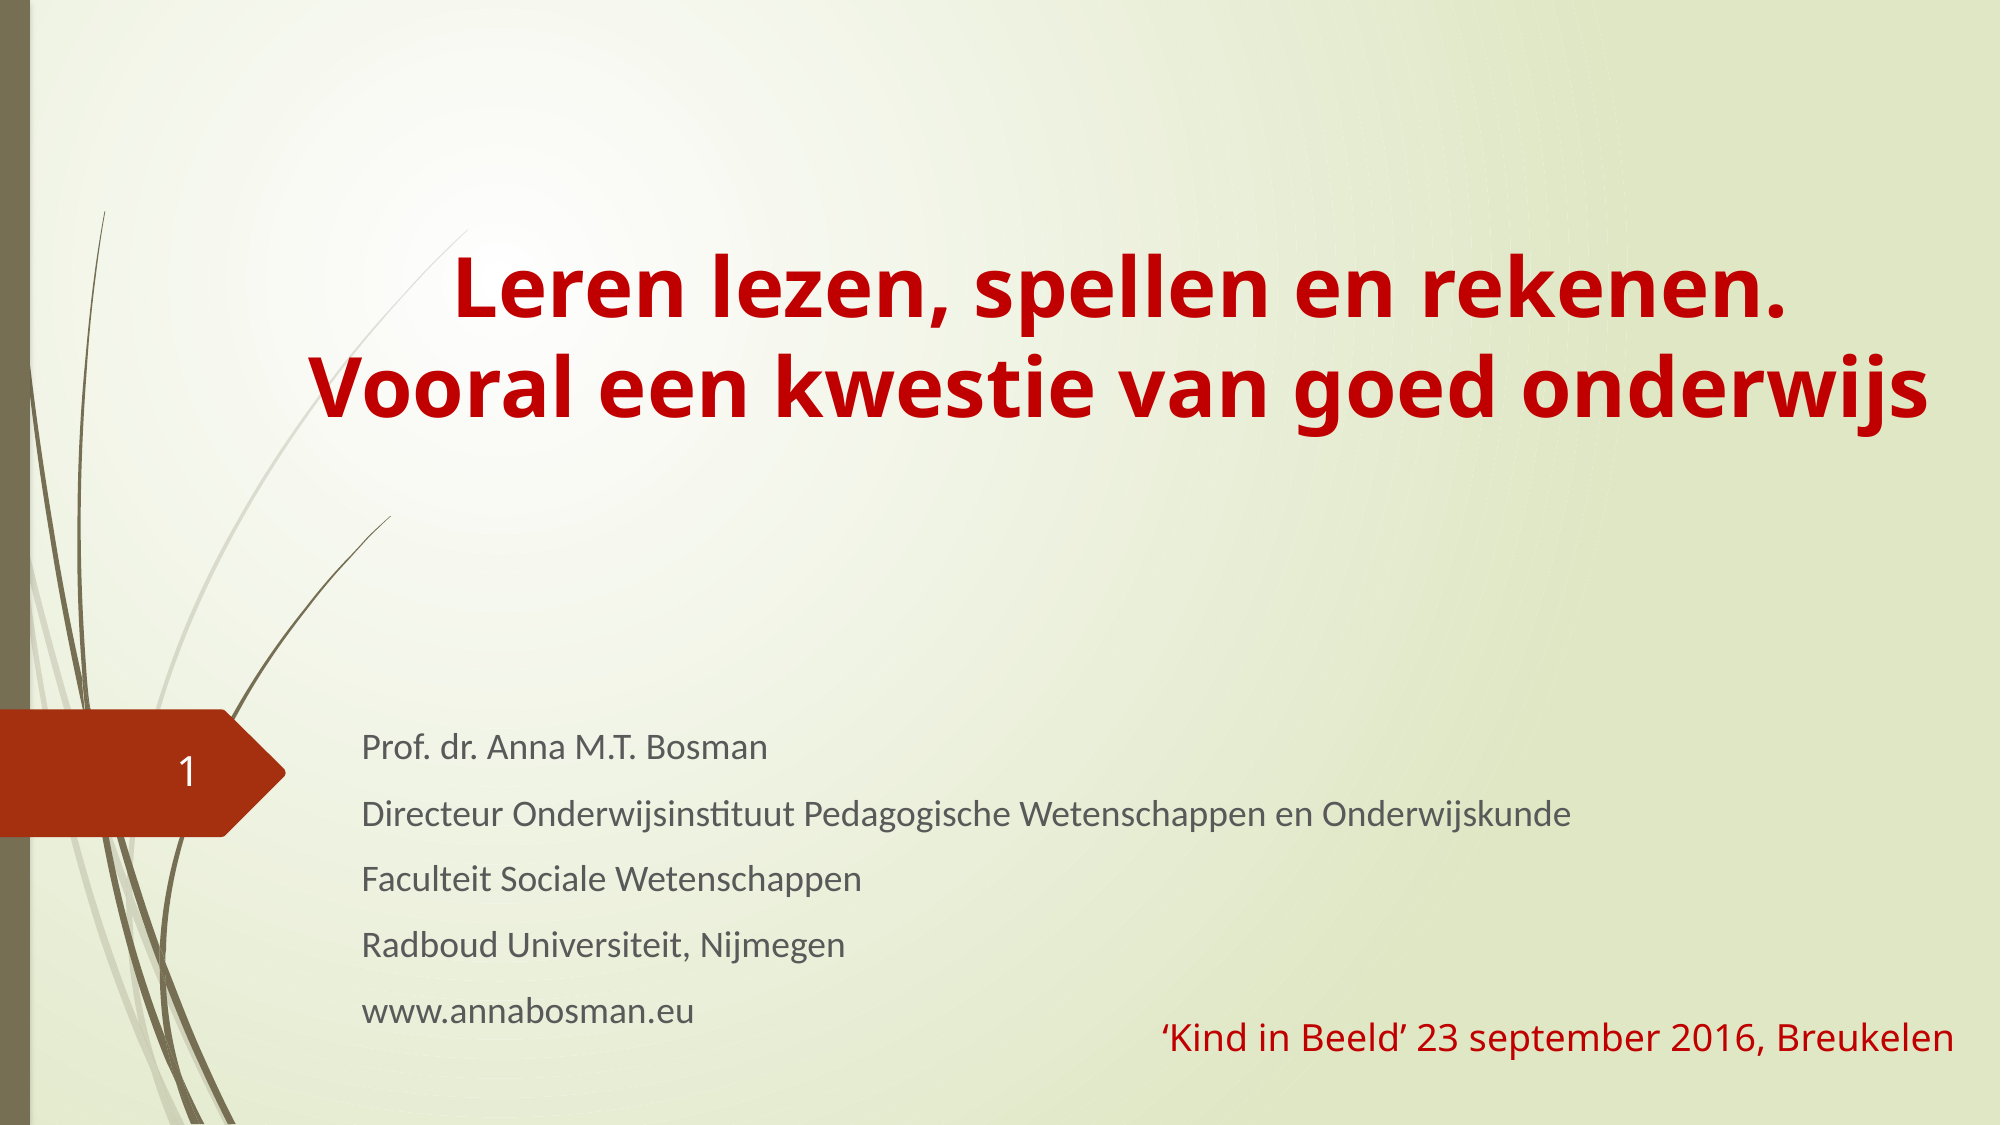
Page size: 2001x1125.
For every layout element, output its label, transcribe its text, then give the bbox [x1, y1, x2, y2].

title Leren lezen, spellen en rekenen. Vooral een kwestie van goed onderwijs [274, 183, 1966, 443]
subtitle Prof. dr. Anna M.T. Bosman Directeur Onderwijsinstituut Pedagogische Wetenschappen en Onderwijskunde Faculteit Sociale Wetenschappen Radboud Universiteit, Nijmegen www.annabosman.eu [346, 715, 1898, 1043]
footer ‘Kind in Beeld’ 23 september 2016, Breukelen [1147, 1006, 2000, 1067]
slide_number 1 [87, 743, 216, 803]
